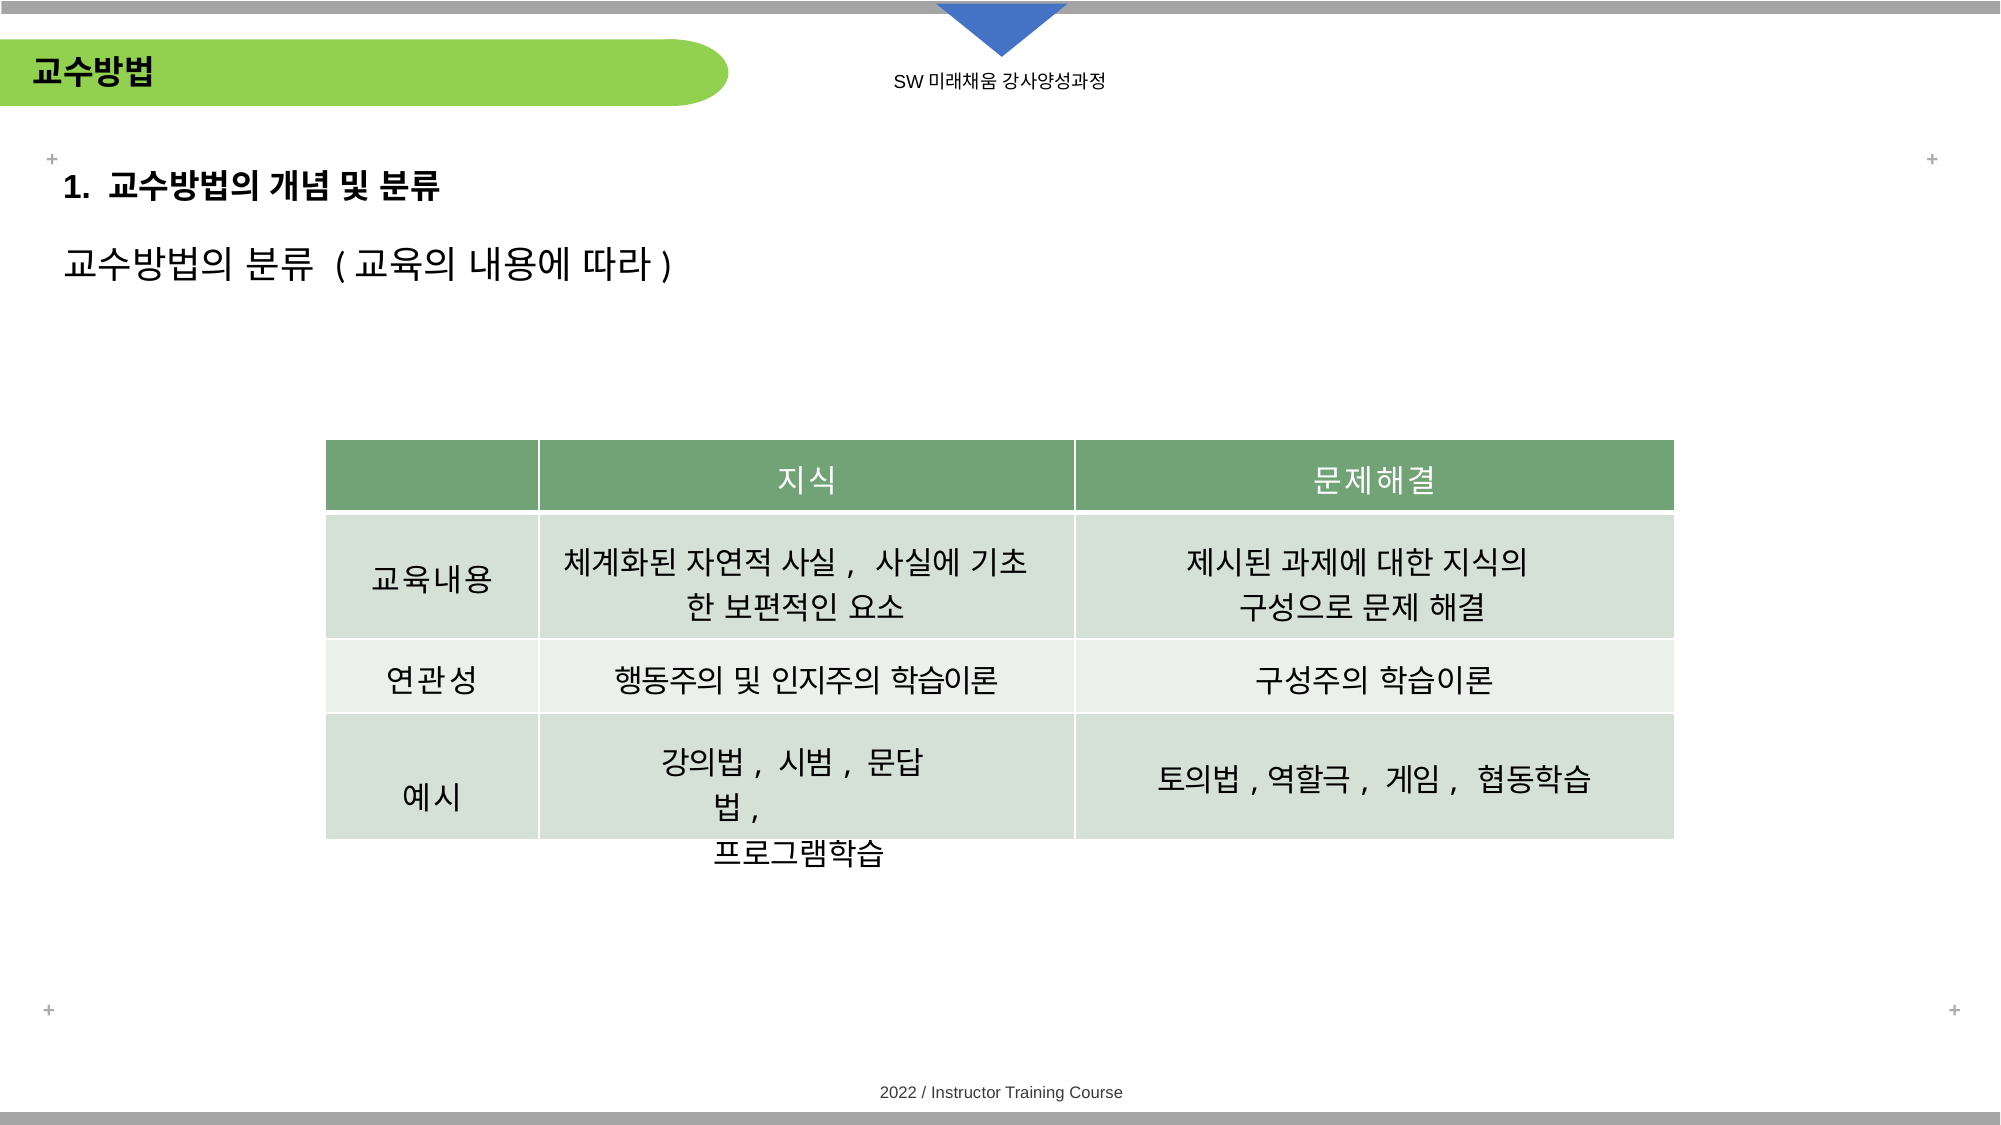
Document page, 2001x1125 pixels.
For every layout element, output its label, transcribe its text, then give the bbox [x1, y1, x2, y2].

table_cell 토의법,역할극, 게임, 협동학습 [1076, 714, 1674, 839]
table_cell 예시 [326, 714, 538, 839]
table_cell 연관성 [326, 640, 538, 712]
table_cell 강의법, 시범, 문답법, 프로그램학습 [540, 714, 1074, 839]
title 교수방법 [18, 41, 686, 107]
table_cell 구성주의 학습이론 [1076, 640, 1674, 712]
table_header 문제해결 [1076, 440, 1674, 510]
table_cell 제시된 과제에 대한 지식의 구성으로 문제 해결 [1076, 515, 1674, 638]
text_box 1. 교수방법의 개념 및 분류 [61, 163, 752, 206]
table_header 지식 [540, 440, 1074, 510]
table_cell 교육내용 [326, 515, 538, 638]
table_header [326, 440, 538, 510]
table_cell 행동주의 및 인지주의 학습이론 [540, 640, 1074, 712]
text_box 교수방법의 분류 (교육의 내용에 따라) [61, 239, 1448, 287]
table_cell 체계화된 자연적 사실, 사실에 기초 한 보편적인 요소 [540, 515, 1074, 638]
